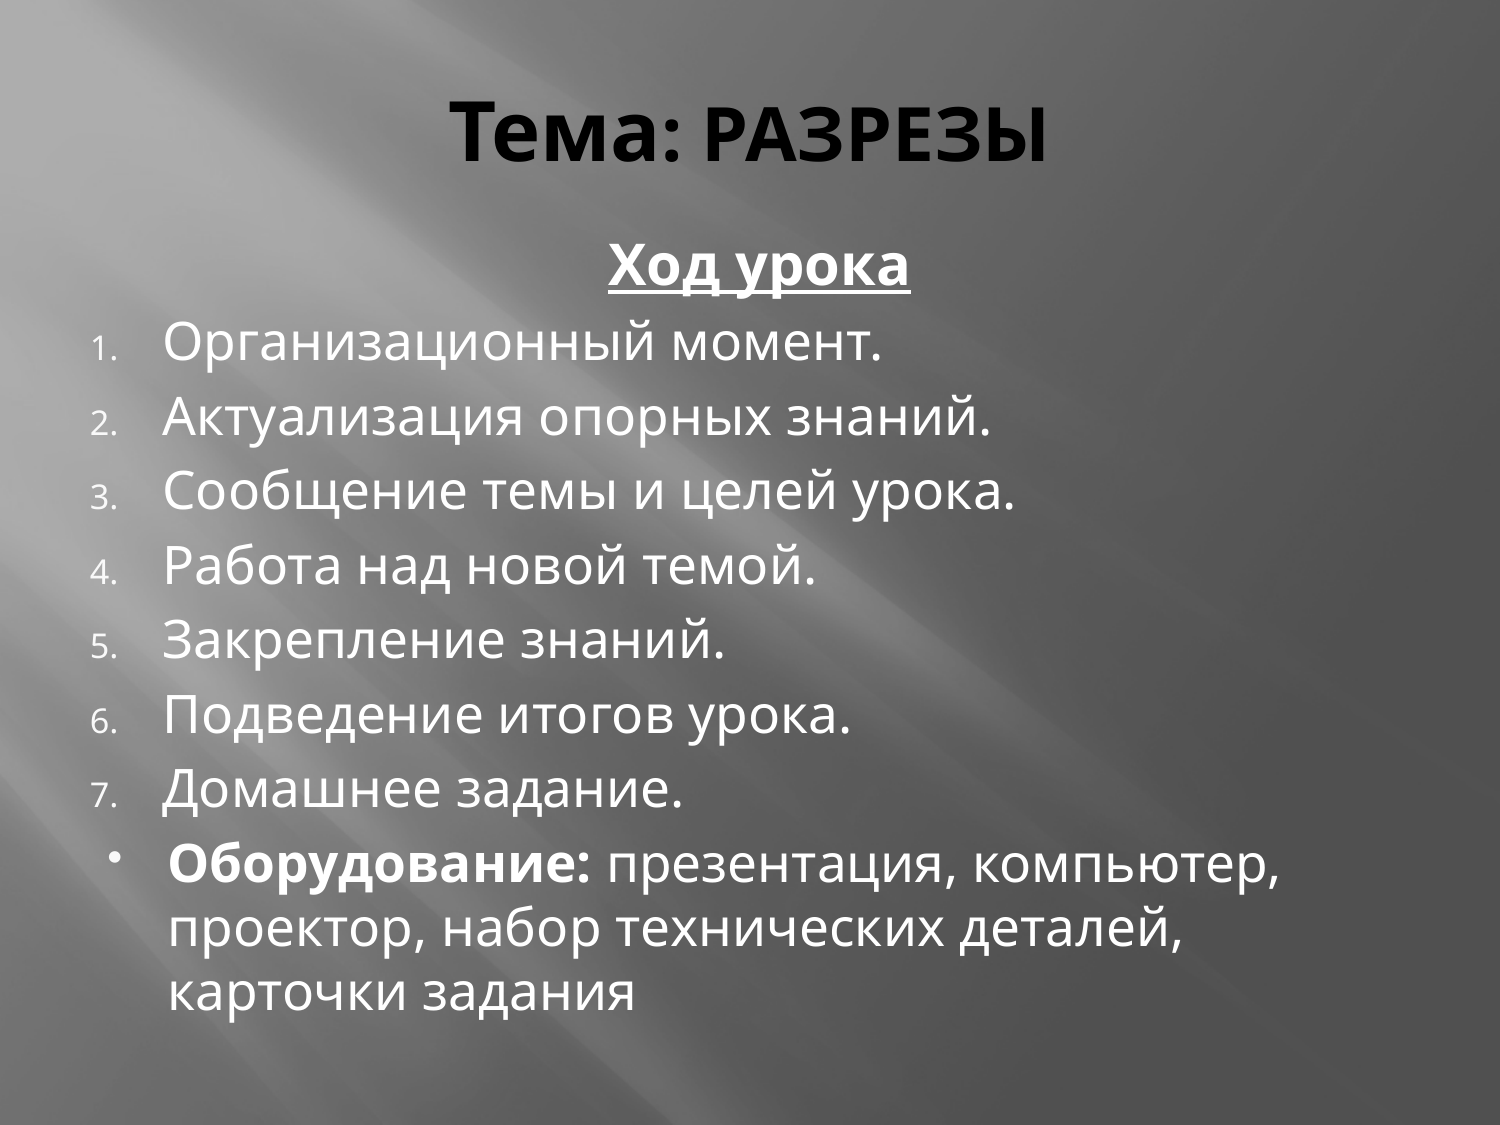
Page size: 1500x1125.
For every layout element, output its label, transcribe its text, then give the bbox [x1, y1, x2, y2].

list Ход урока Организационный момент. Актуализация опорных знаний. Сообщение темы и целей урока. Работа над новой темой. Закрепление знаний. Подведение итогов урока. Домашнее задание. Оборудование: презентация, компьютер, проектор, набор технических деталей, карточки задания [75, 219, 1425, 1035]
title Тема: РАЗРЕЗЫ [75, 24, 1425, 219]
